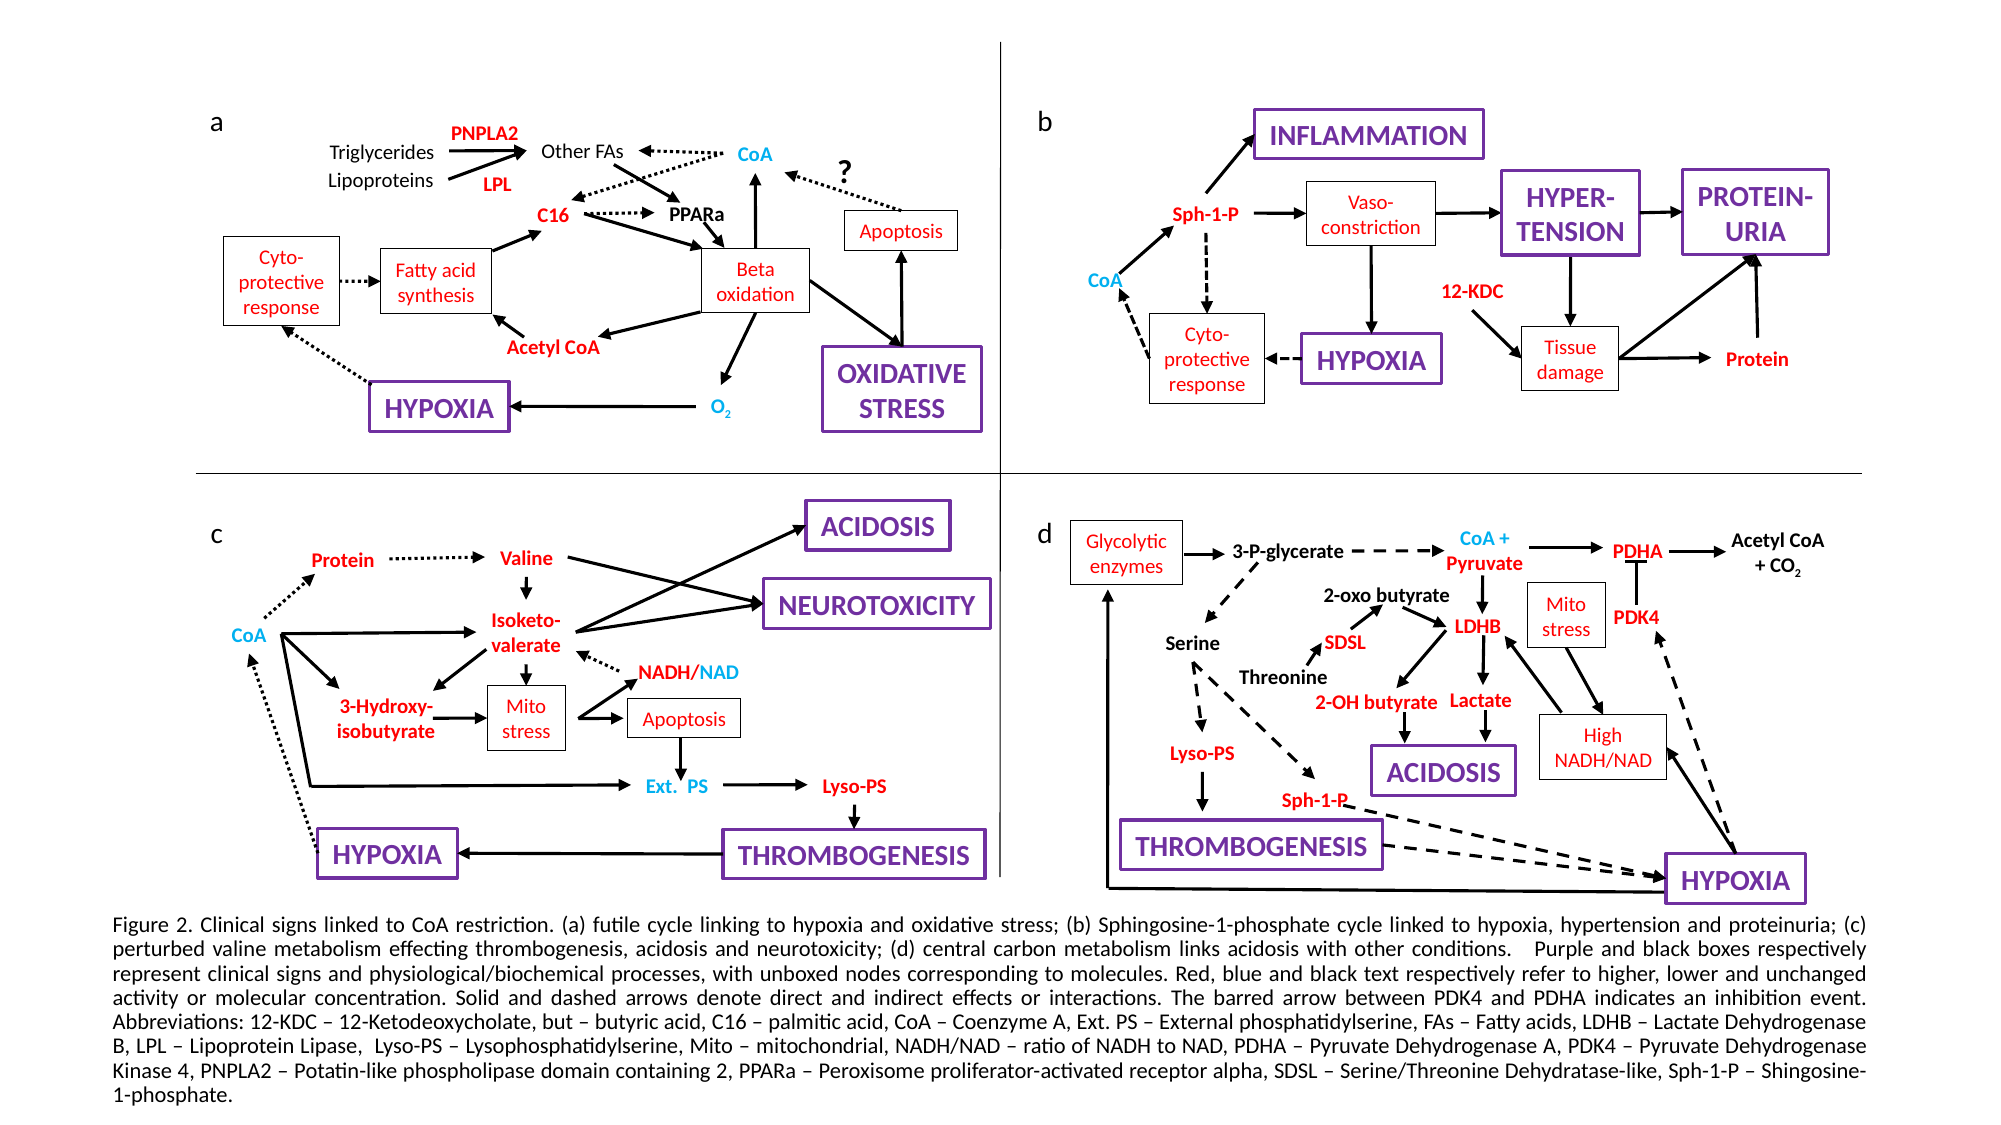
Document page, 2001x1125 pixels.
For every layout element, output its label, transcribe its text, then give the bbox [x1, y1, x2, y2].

text_box Valine [485, 537, 568, 577]
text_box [576, 525, 806, 633]
text_box CoA [723, 133, 788, 174]
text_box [1119, 288, 1149, 360]
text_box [1472, 310, 1521, 360]
text_box Lyso-PS [807, 764, 902, 805]
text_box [1350, 604, 1383, 630]
text_box Apoptosis [844, 210, 958, 251]
text_box Threonine [1315, 661, 1343, 680]
text_box 3-Hydroxy- isobutyrate [322, 685, 451, 751]
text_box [311, 634, 340, 689]
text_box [1396, 630, 1446, 689]
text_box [449, 150, 526, 180]
text_box THROMBOGENESIS [723, 829, 985, 879]
text_box Isoketo- valerate [476, 599, 576, 665]
text_box Protein [296, 539, 390, 579]
text_box Serine [1150, 622, 1236, 663]
text_box PNPLA2 [436, 112, 534, 152]
text_box ? [822, 142, 868, 172]
text_box Acetyl CoA [491, 326, 615, 366]
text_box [264, 573, 315, 619]
text_box Sph-1-P [1266, 779, 1363, 819]
text_box Lactate [1446, 679, 1527, 719]
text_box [704, 222, 725, 248]
text_box HYPER- TENSION [1501, 170, 1640, 256]
text_box PDHA [1597, 529, 1678, 570]
text_box CoA [1073, 259, 1138, 300]
text_box OXIDATIVE STRESS [822, 346, 982, 432]
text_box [1192, 662, 1315, 779]
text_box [1306, 642, 1322, 666]
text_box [784, 172, 902, 211]
text_box Other FAs [526, 130, 639, 171]
text_box C16 [522, 193, 585, 234]
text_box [720, 313, 756, 386]
list Figure 2. Clinical signs linked to CoA restriction. (a) futile cycle linking to hypoxia and oxidative stress; (b) Sphingosine-1-phosphate cycle linked to hypoxia, hypertension and proteinuria; (c) perturbed valine metabolism effecting thrombogenesis, acidosis and neurotoxicity; (d) central carbon metabolism links acidosis with other conditions. Purple and black boxes respectively represent clinical signs and physiological/biochemical processes, with unboxed nodes corresponding to molecules. Red, blue and black text respectively refer to higher, lower and unchanged activity or molecular concentration. Solid and dashed arrows denote direct and indirect effects or interactions. The barred arrow between PDK4 and PDHA indicates an inhibition event. Abbreviations: 12-KDC – 12-Ketodeoxycholate, but – butyric acid, C16 – palmitic acid, CoA – Coenzyme A, Ext. PS – External phosphatidylserine, FAs – Fatty acids, LDHB – Lactate Dehydrogenase B, LPL – Lipoprotein Lipase, Lyso-PS – Lysophosphatidylserine, Mito – mitochondrial, NADH/NAD – ratio of NADH to NAD, PDHA – Pyruvate Dehydrogenase A, PDK4 – Pyruvate Dehydrogenase Kinase 4, PNPLA2 – Potatin-like phospholipase domain containing 2, PPARa – Peroxisome proliferator-activated receptor alpha, SDSL – Serine/Threonine Dehydratase-like, Sph-1-P – Shingosine-1-phosphate. [97, 905, 1884, 1115]
text_box d [1022, 507, 1068, 558]
text_box LPL [468, 163, 527, 204]
text_box Tissue damage [1521, 326, 1619, 391]
text_box CoA [216, 613, 282, 654]
text_box 2-oxo butyrate [1308, 573, 1465, 614]
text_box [249, 654, 318, 854]
text_box HYPOXIA [1301, 333, 1442, 384]
text_box Apoptosis [627, 698, 741, 738]
text_box O2 [695, 385, 746, 429]
text_box HYPOXIA [369, 381, 509, 432]
text_box Lyso-PS [1155, 732, 1192, 772]
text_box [492, 230, 542, 252]
text_box Mito stress [487, 685, 566, 751]
text_box ACIDOSIS [1371, 745, 1516, 796]
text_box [584, 213, 704, 249]
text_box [432, 649, 487, 691]
text_box Triglycerides [314, 131, 449, 159]
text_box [1566, 648, 1604, 715]
text_box LDHB [1439, 605, 1517, 646]
text_box b [1022, 94, 1068, 145]
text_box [281, 634, 311, 654]
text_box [1667, 747, 1736, 854]
text_box THROMBOGENESIS [1120, 820, 1343, 870]
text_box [1205, 134, 1255, 194]
text_box a [195, 94, 239, 145]
text_box INFLAMMATION [1254, 109, 1484, 159]
text_box Glycolytic enzymes [1070, 520, 1183, 585]
text_box PDK4 [1606, 596, 1675, 637]
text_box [810, 280, 901, 347]
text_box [1383, 845, 1666, 879]
text_box Vaso- constriction [1306, 181, 1436, 246]
text_box Mito stress [1527, 582, 1606, 648]
text_box Cyto- protective response [1149, 313, 1265, 404]
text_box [1655, 630, 1736, 854]
text_box 3-P-glycerate [1217, 530, 1359, 571]
text_box 12-KDC [1426, 270, 1519, 311]
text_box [1504, 635, 1562, 713]
text_box CoA + Pyruvate [1430, 517, 1539, 582]
text_box High NADH/NAD [1539, 714, 1655, 780]
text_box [1204, 562, 1258, 623]
text_box PPARa [654, 192, 740, 233]
text_box PROTEIN- URIA [1682, 169, 1829, 255]
text_box Beta oxidation [701, 248, 810, 313]
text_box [578, 678, 638, 719]
text_box Threonine [1224, 656, 1306, 662]
text_box Sph-1-P [1157, 193, 1254, 233]
text_box SDSL [1309, 621, 1381, 661]
text_box Ext. PS [631, 765, 724, 805]
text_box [1402, 607, 1447, 627]
text_box Protein [1711, 337, 1805, 378]
text_box Acetyl CoA + CO2 [1716, 519, 1840, 588]
text_box Cyto- protective response [223, 236, 340, 326]
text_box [576, 604, 763, 633]
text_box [1119, 225, 1174, 274]
text_box HYPOXIA [1666, 853, 1806, 904]
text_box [575, 651, 620, 672]
text_box 2-OH butyrate [1315, 680, 1453, 721]
text_box HYPOXIA [317, 828, 458, 879]
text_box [281, 327, 372, 385]
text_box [571, 153, 723, 201]
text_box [1619, 255, 1756, 360]
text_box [568, 557, 576, 605]
text_box NADH/NAD [623, 651, 754, 691]
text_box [1343, 805, 1666, 879]
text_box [1108, 888, 1664, 893]
text_box Lipoproteins [313, 159, 449, 200]
text_box ACIDOSIS [806, 500, 951, 551]
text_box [492, 314, 524, 338]
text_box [597, 311, 701, 337]
text_box Fatty acid synthesis [380, 248, 492, 314]
text_box NEUROTOXICITY [806, 578, 991, 629]
text_box c [195, 507, 238, 558]
